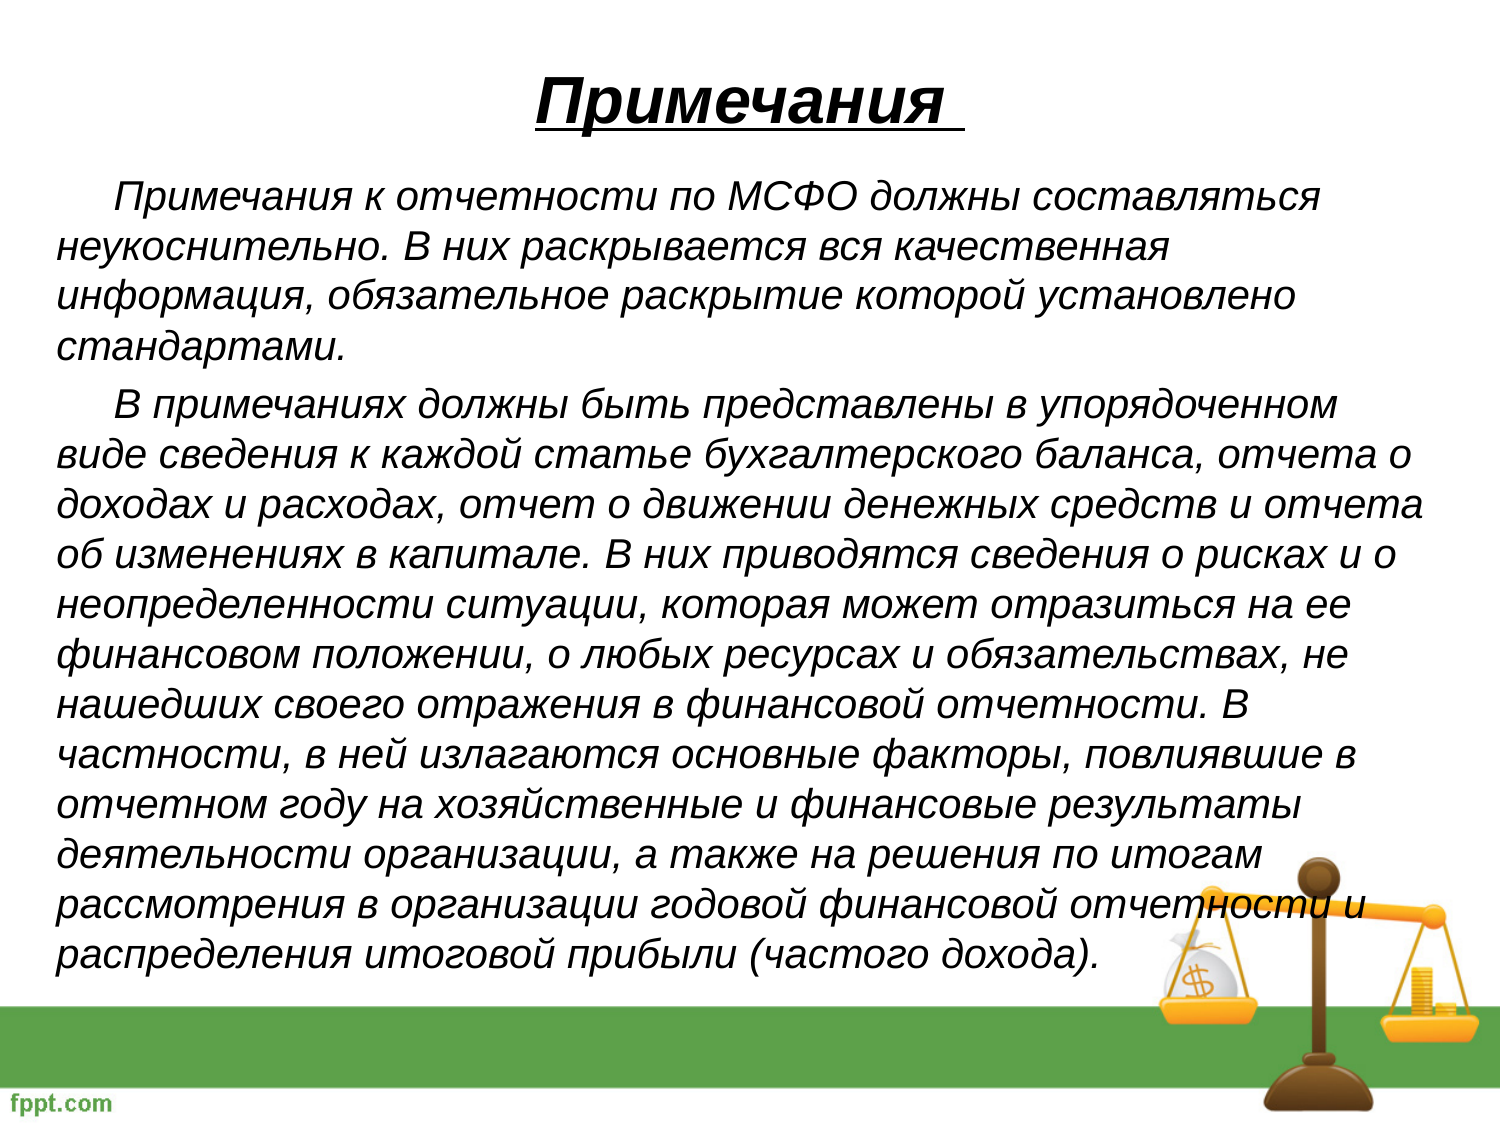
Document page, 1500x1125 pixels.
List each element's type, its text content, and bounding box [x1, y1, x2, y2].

list Примечания к отчетности по МСФО должны составляться неукоснительно. В них раскрывается вся качественная информация, обязательное раскрытие которой установлено стандартами. В примечаниях должны быть представлены в упорядоченном виде сведения к каждой статье бухгалтерского баланса, отчета о доходах и расходах, отчет о движении денежных средств и отчета об изменениях в капитале. В них приводятся сведения о рисках и о неопределенности ситуации, которая может отразиться на ее финансовом положении, о любых ресурсах и обязательствах, не нашедших своего отражения в финансовой отчетности. В частности, в ней излагаются основные факторы, повлиявшие в отчетном году на хозяйственные и финансовые результаты деятельности организации, а также на решения по итогам рассмотрения в организации годовой финансовой отчетности и распределения итоговой прибыли (частого дохода). [41, 160, 1447, 1035]
picture [0, 0, 1500, 1125]
title Примечания [75, 45, 1425, 149]
